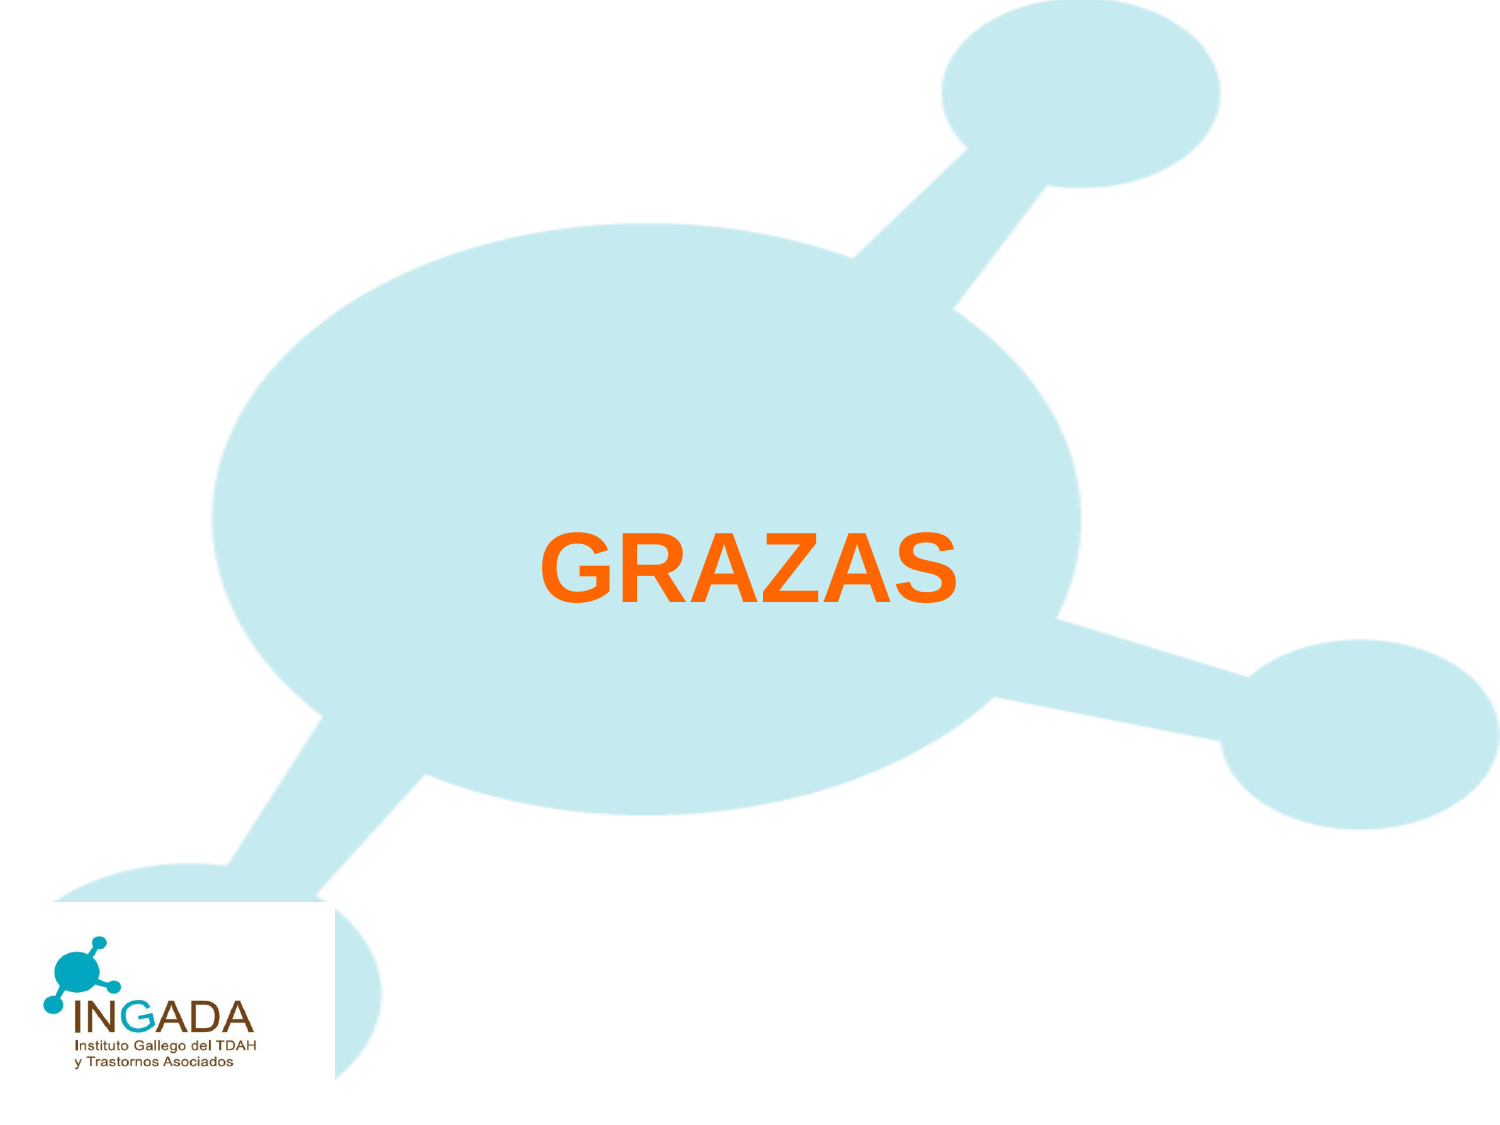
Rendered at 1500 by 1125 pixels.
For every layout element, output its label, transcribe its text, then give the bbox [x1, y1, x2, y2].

text_box GRAZAS [222, 495, 1278, 630]
picture [0, 0, 1500, 1125]
